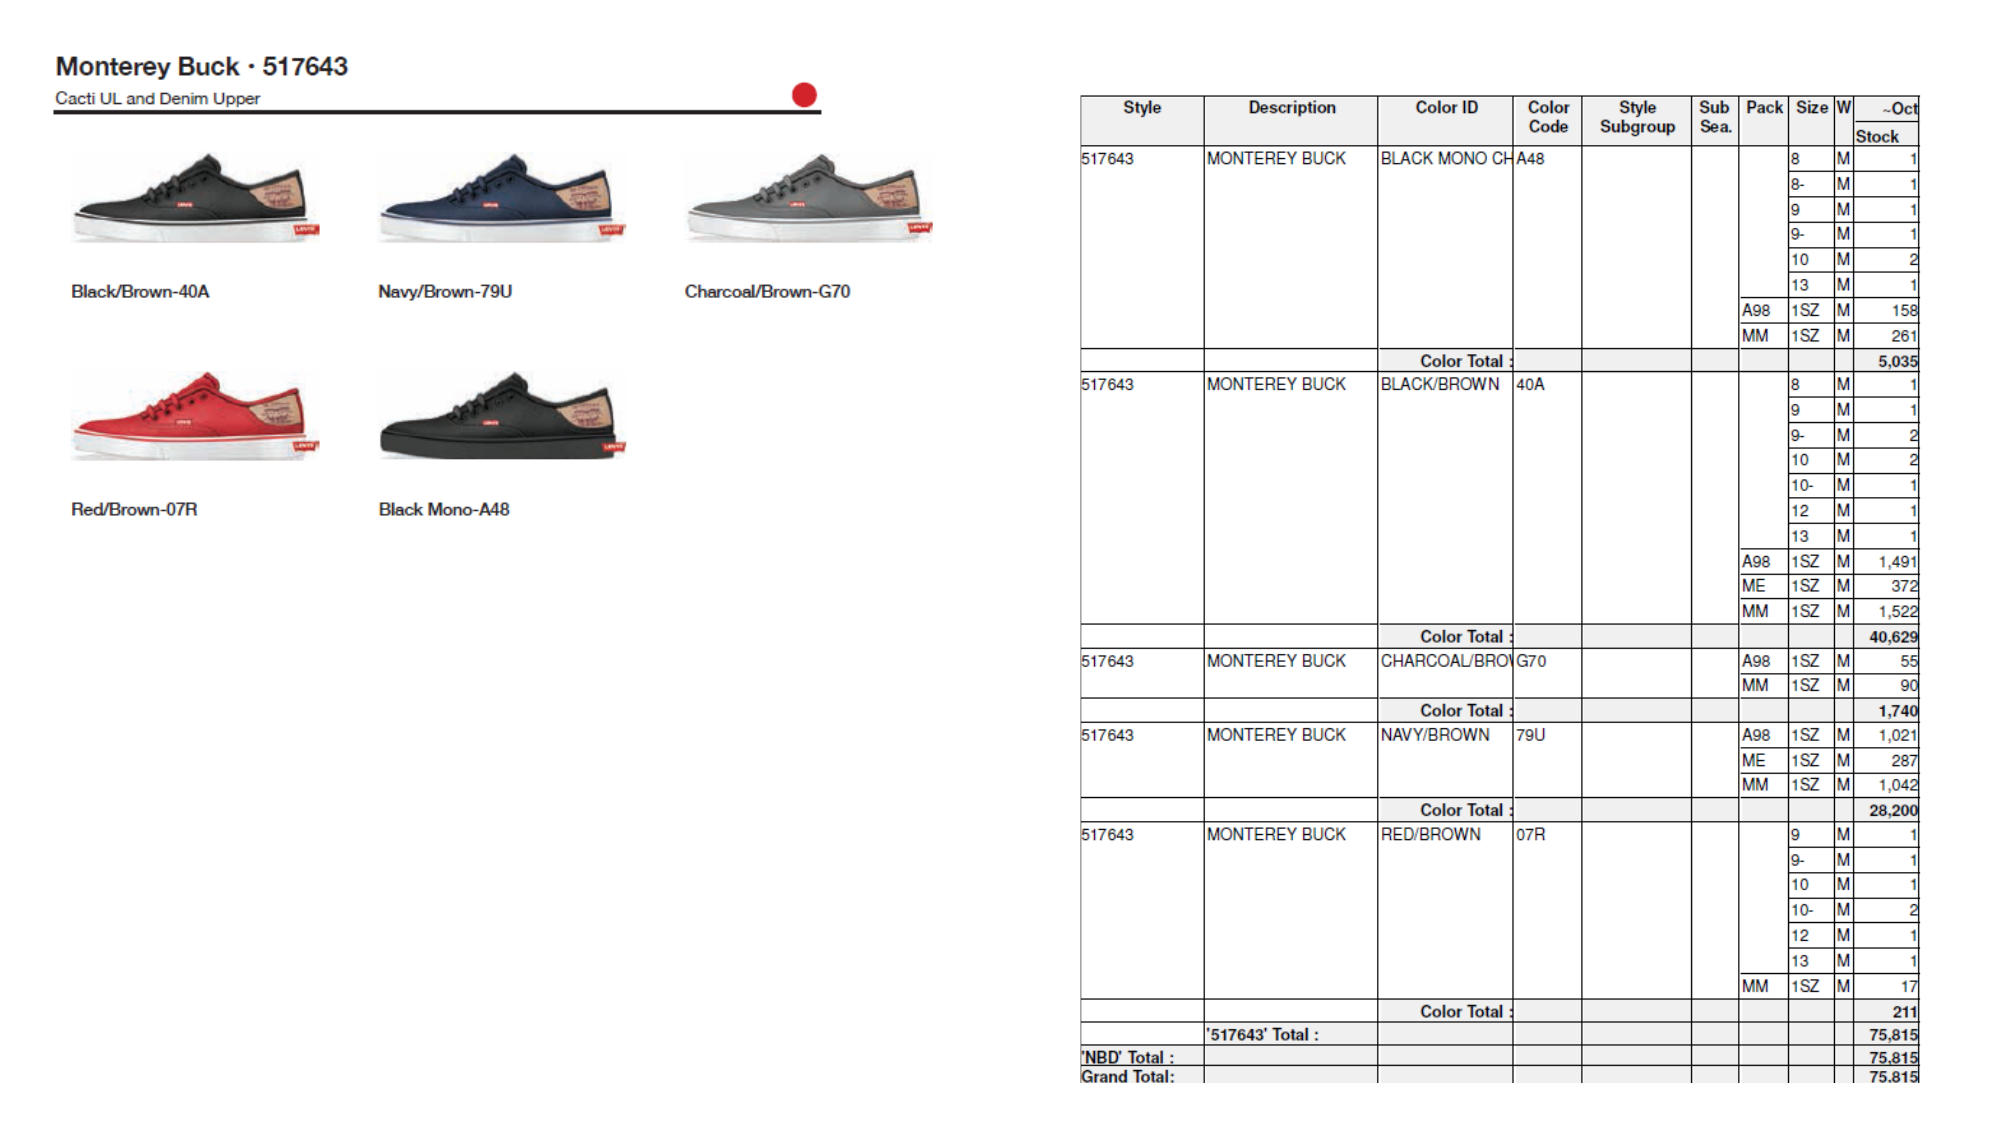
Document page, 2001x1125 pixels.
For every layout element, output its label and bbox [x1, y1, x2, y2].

picture [1080, 93, 1921, 1083]
picture [31, 41, 957, 570]
